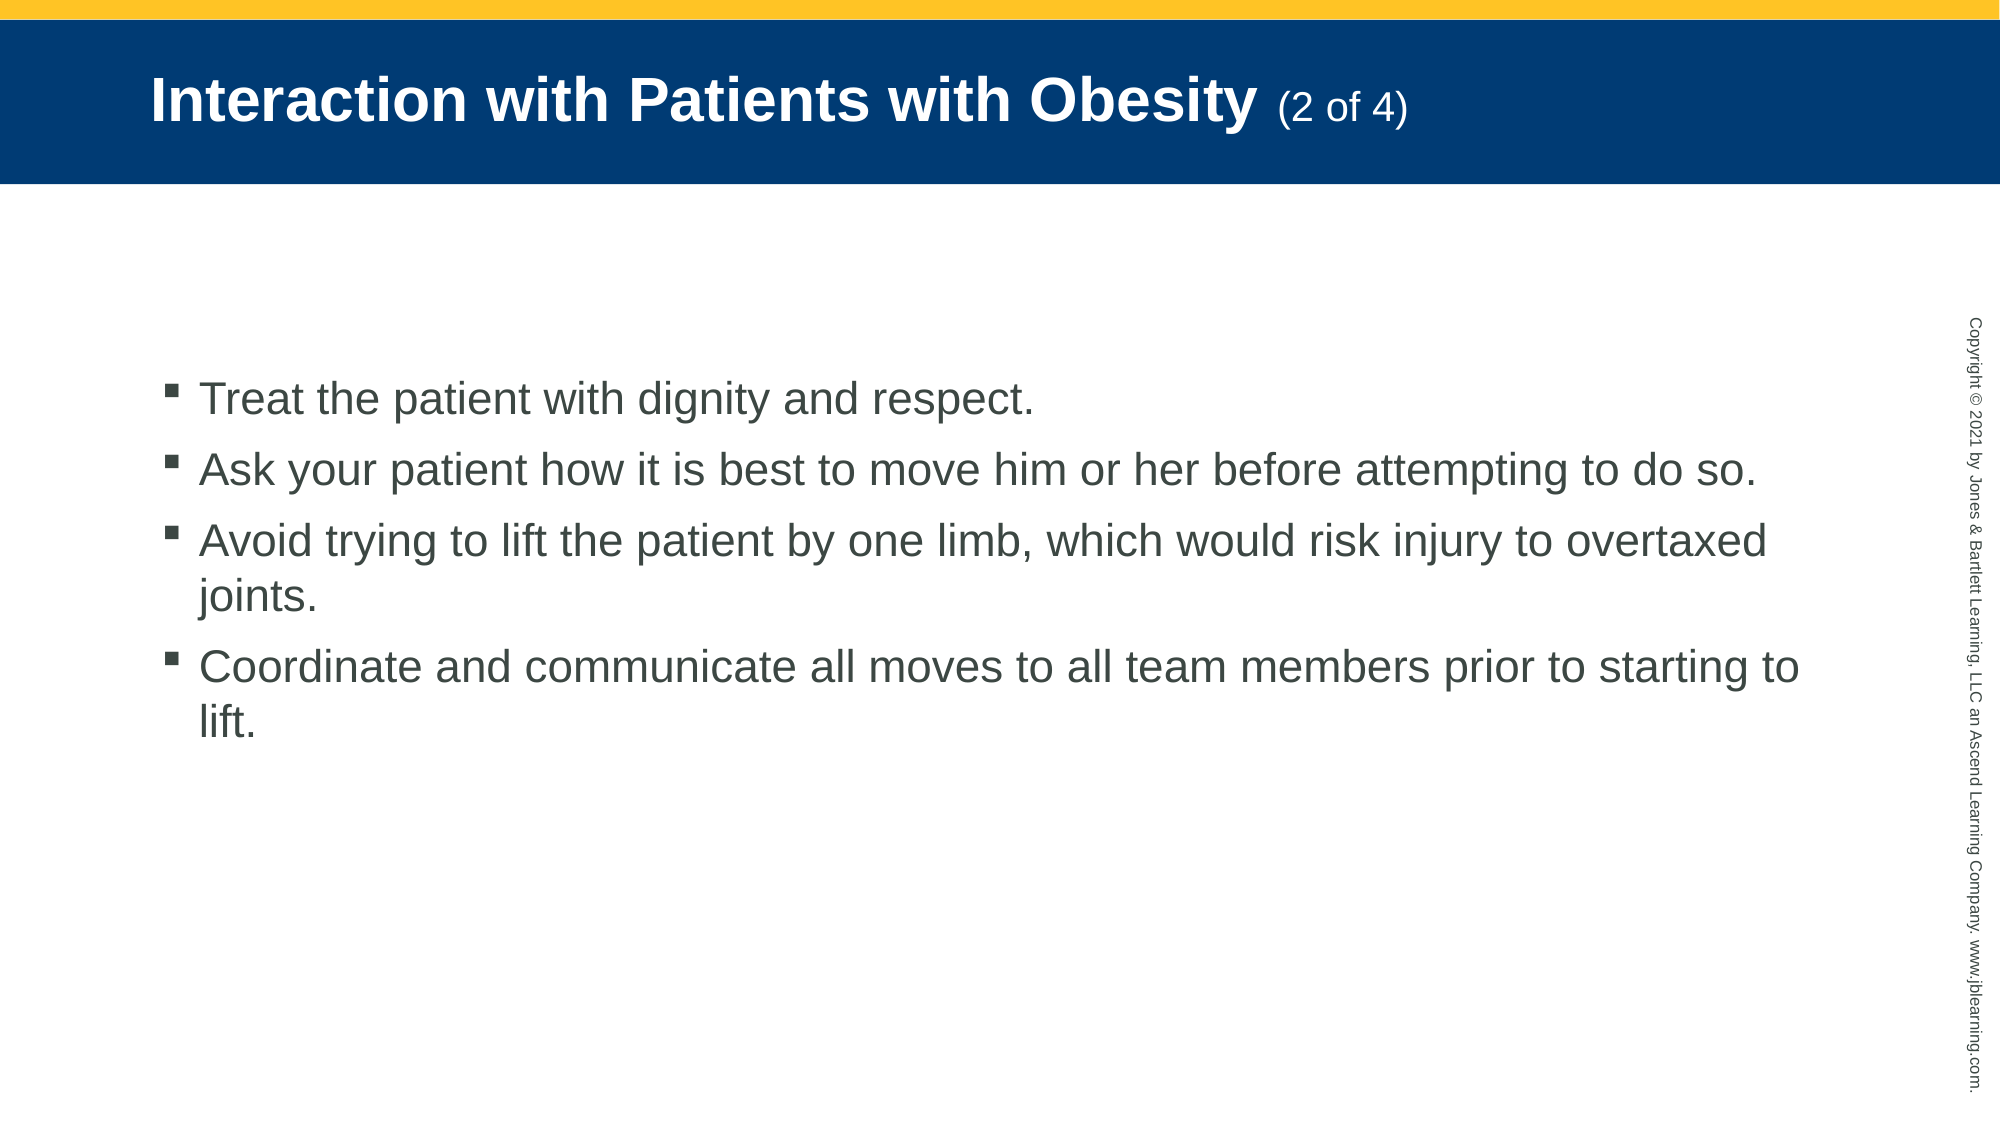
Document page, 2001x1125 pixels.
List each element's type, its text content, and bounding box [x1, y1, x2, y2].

title Interaction with Patients with Obesity (2 of 4) [0, 19, 2000, 185]
list Treat the patient with dignity and respect. Ask your patient how it is best to move him or her before attempting to do so. Avoid trying to lift the patient by one limb, which would risk injury to overtaxed joints. Coordinate and communicate all moves to all team members prior to starting to lift. [146, 361, 1859, 1016]
